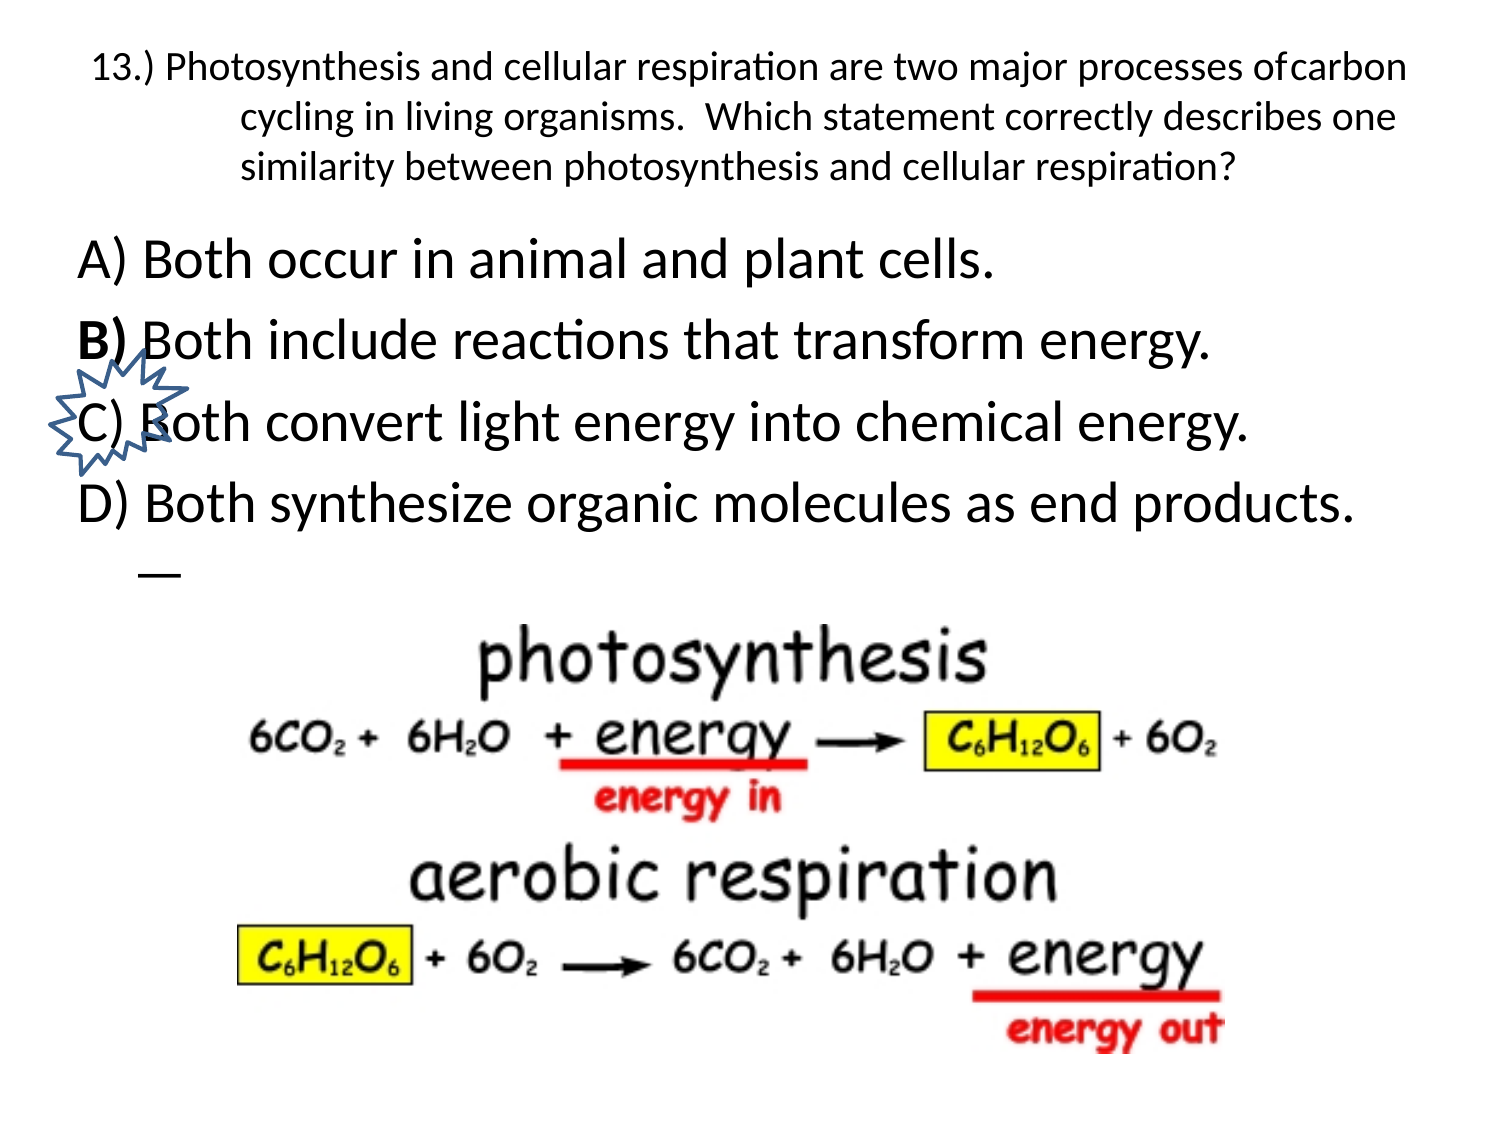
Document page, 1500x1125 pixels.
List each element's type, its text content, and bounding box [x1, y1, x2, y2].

list A) Both occur in animal and plant cells. B) Both include reactions that transform energy. C) Both convert light energy into chemical energy. D) Both synthesize organic molecules as end products.— [62, 212, 1413, 638]
picture [237, 624, 1226, 1054]
text_box [47, 348, 190, 478]
title 13.) Photosynthesis and cellular respiration are two major processes of carbon cycling in living organisms. Which statement correctly describes one similarity between photosynthesis and cellular respiration? [75, 45, 1425, 233]
